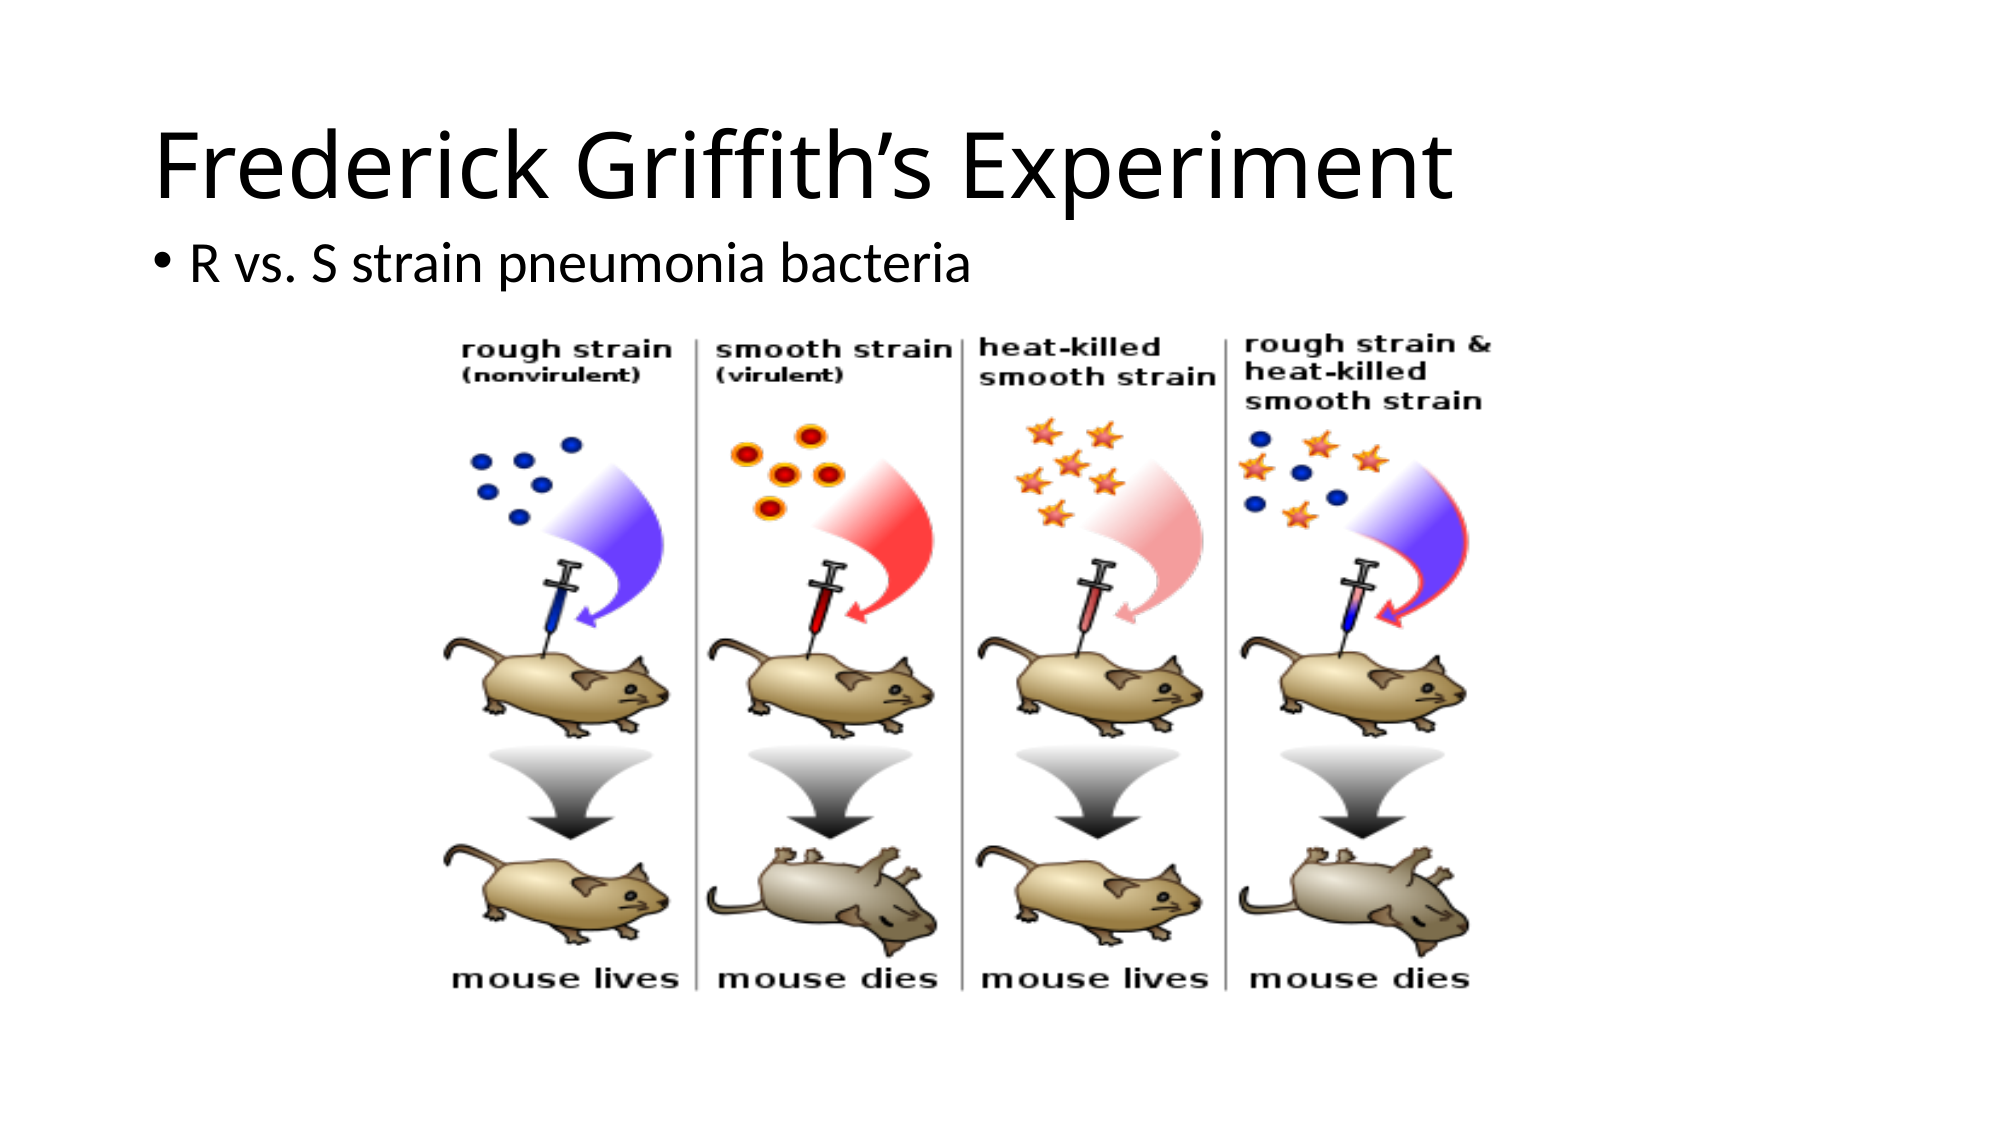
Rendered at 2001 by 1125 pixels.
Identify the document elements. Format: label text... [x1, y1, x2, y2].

title Frederick Griffith’s Experiment [137, 59, 1863, 224]
picture [425, 321, 1513, 1018]
list R vs. S strain pneumonia bacteria [137, 224, 1863, 939]
